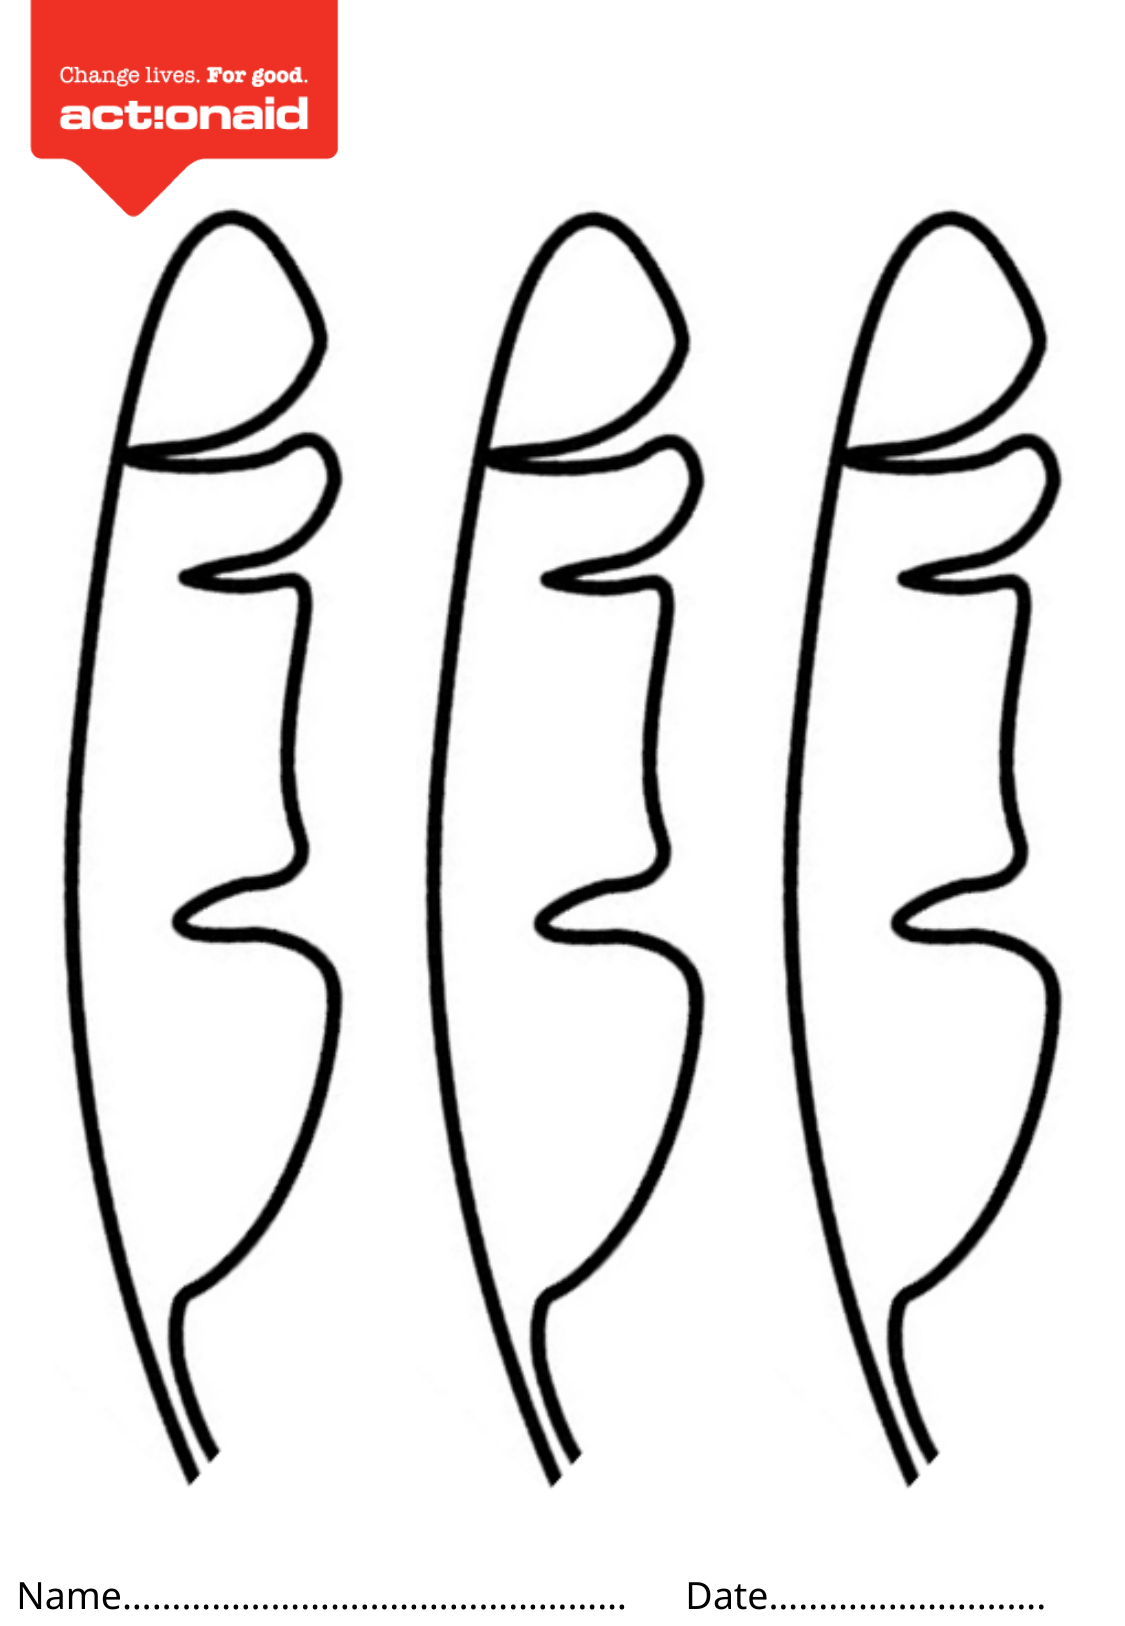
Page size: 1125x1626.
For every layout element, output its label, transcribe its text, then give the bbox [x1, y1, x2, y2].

text_box Name…………………………………………… Date…...…………………. [1, 1564, 1125, 1625]
picture [773, 199, 1075, 1501]
picture [416, 200, 718, 1501]
picture [29, 0, 356, 1499]
